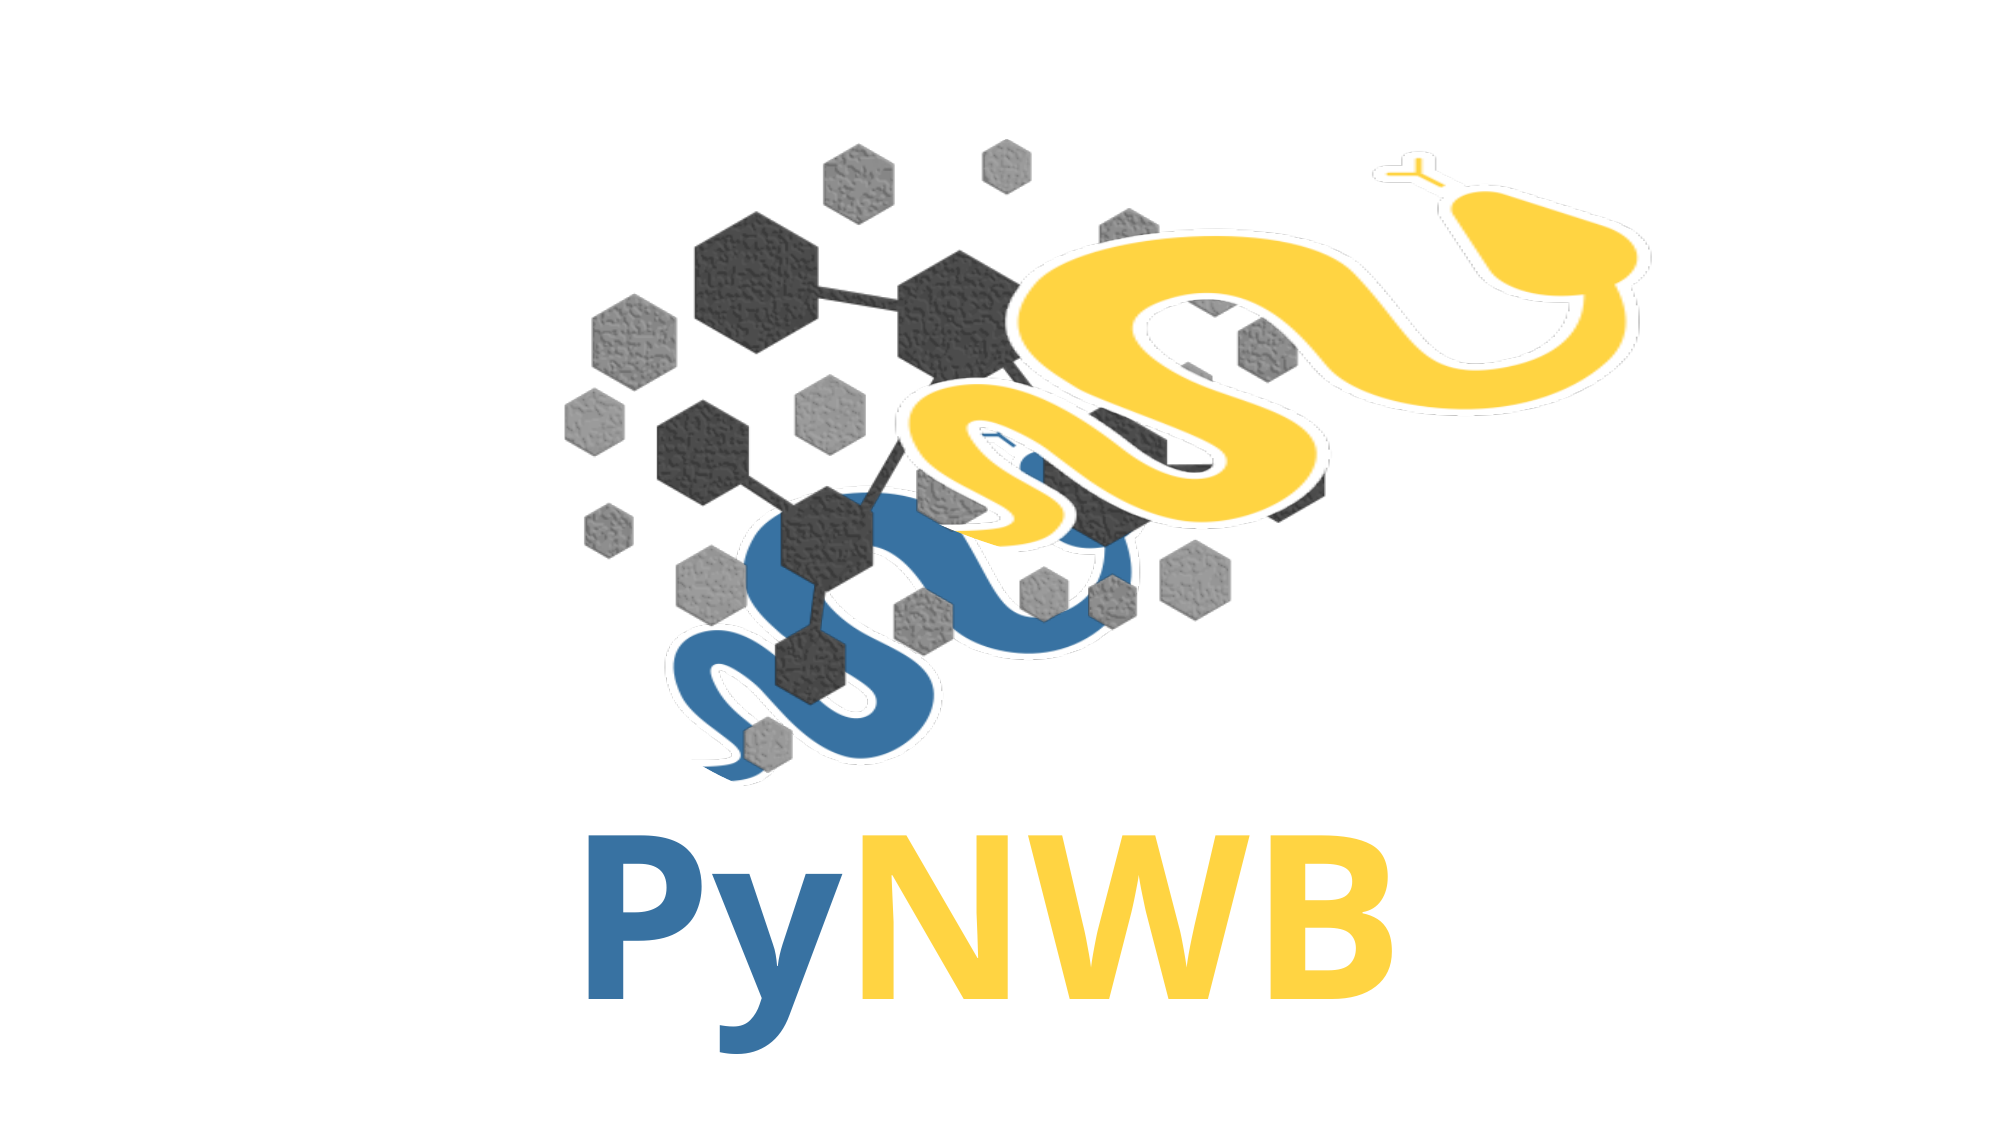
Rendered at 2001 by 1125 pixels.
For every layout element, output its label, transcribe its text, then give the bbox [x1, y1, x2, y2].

picture [564, 116, 1710, 814]
text_box PyNWB [567, 770, 1405, 1046]
